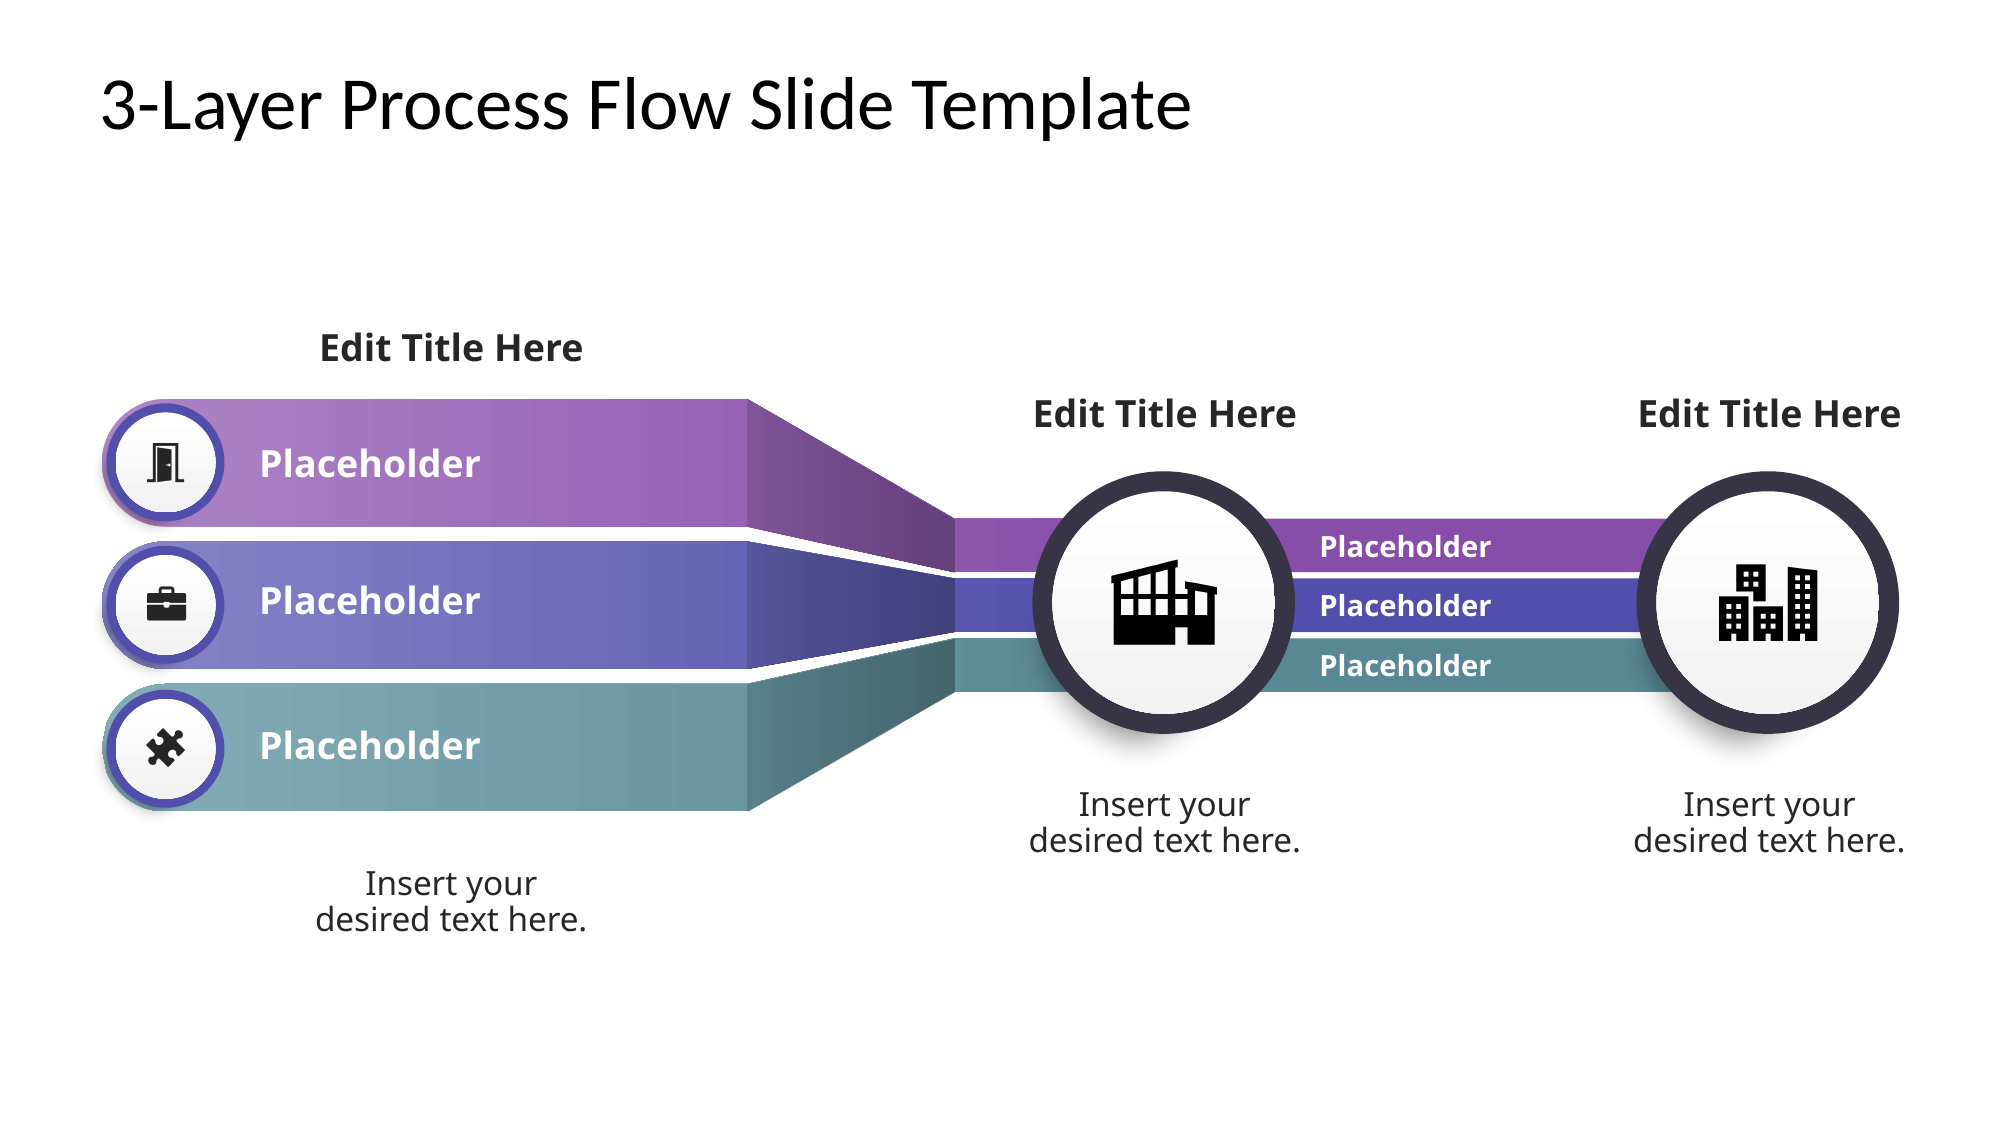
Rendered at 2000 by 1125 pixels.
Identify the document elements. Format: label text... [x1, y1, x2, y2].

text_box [1301, 518, 1603, 693]
title 3-Layer Process Flow Slide Template [99, 45, 1900, 162]
text_box Edit Title Here [1543, 389, 1996, 437]
text_box Insert your desired text here. [306, 855, 597, 950]
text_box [1608, 470, 1900, 782]
text_box Edit Title Here [225, 323, 678, 371]
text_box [84, 398, 1154, 831]
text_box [1004, 470, 1296, 782]
text_box Insert your desired text here. [1020, 776, 1310, 871]
text_box Insert your desired text here. [1624, 776, 1915, 871]
text_box Edit Title Here [938, 389, 1392, 437]
